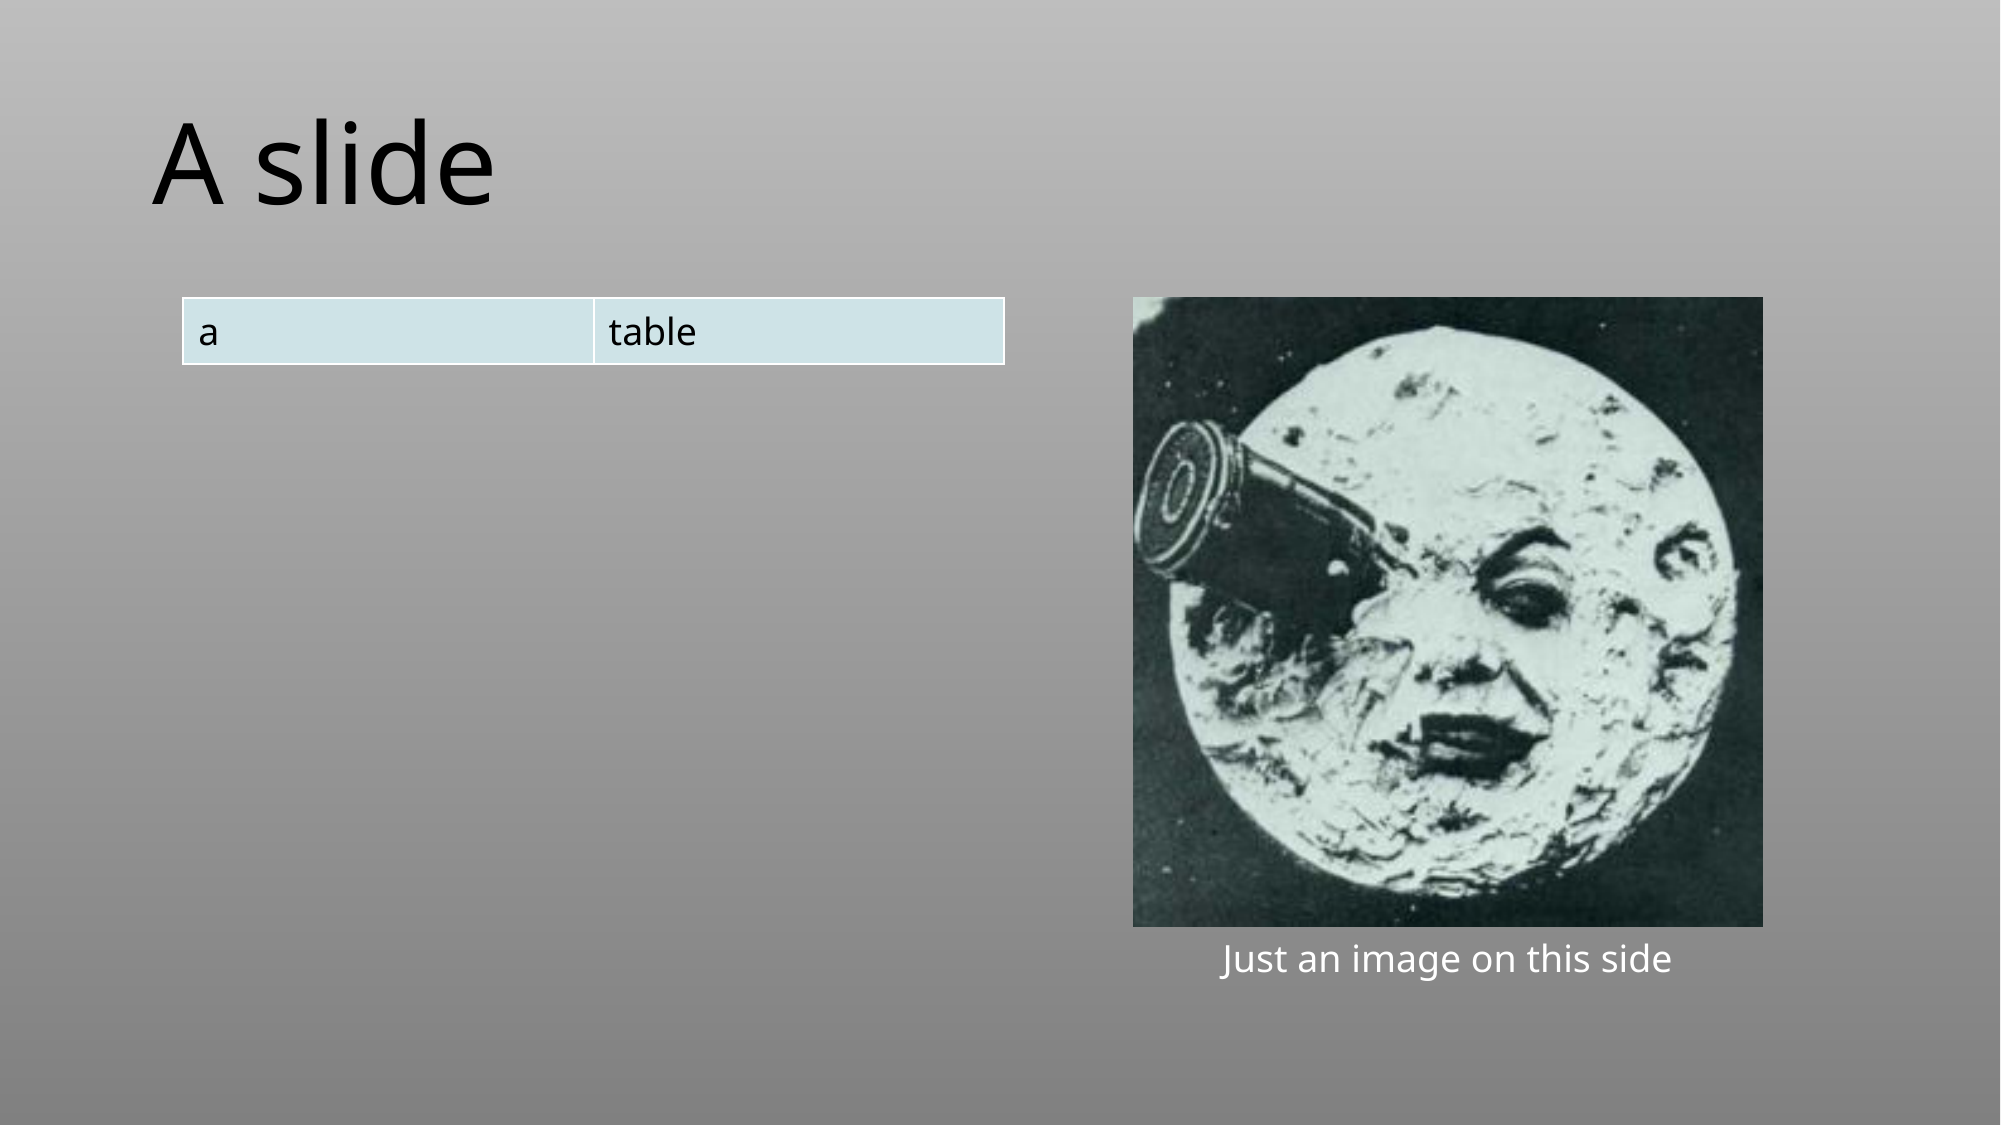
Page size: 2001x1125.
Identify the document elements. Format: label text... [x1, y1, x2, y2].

title A slide [137, 59, 1863, 278]
text_box Just an image on this side [1035, 927, 1861, 1011]
table_header table [595, 299, 1003, 363]
picture [0, 0, 2001, 1125]
table_header a [184, 299, 593, 363]
